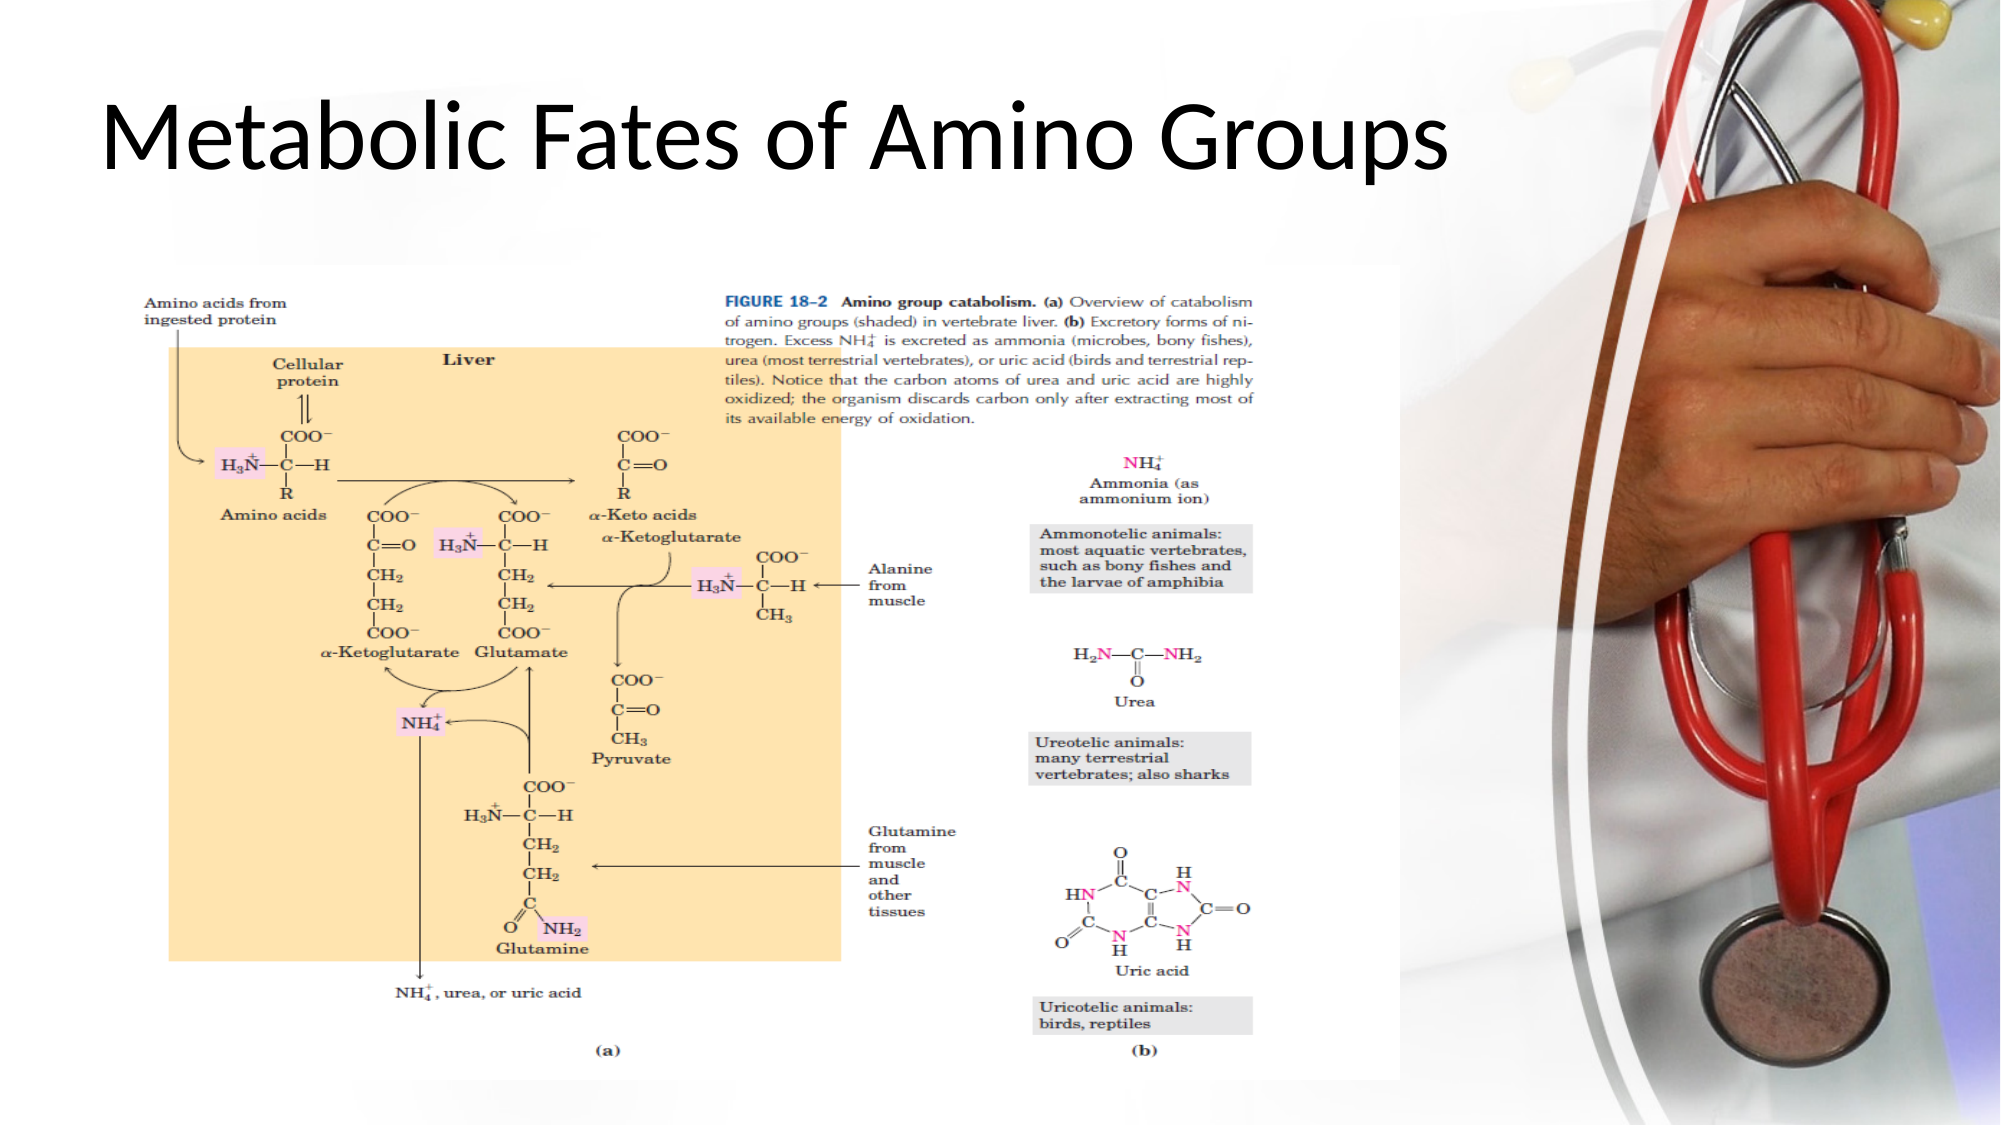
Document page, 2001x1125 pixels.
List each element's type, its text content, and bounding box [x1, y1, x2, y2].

title Metabolic Fates of Amino Groups [84, 45, 1525, 213]
picture [0, 0, 2001, 1125]
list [84, 264, 1401, 1080]
